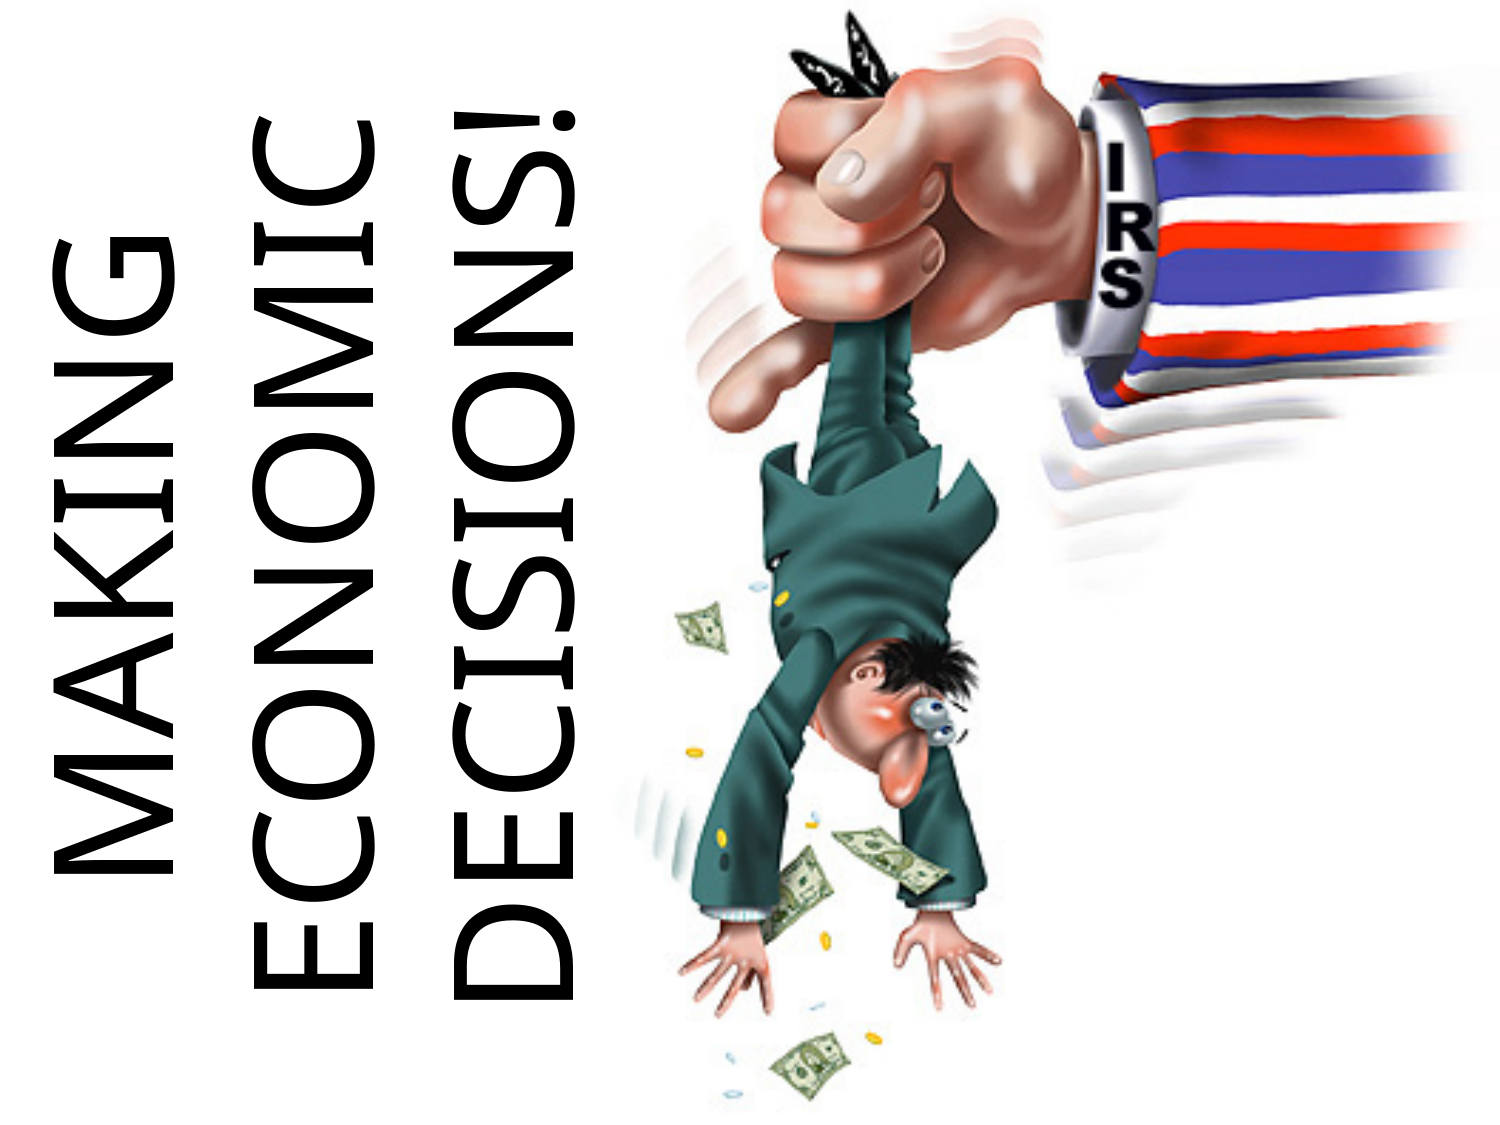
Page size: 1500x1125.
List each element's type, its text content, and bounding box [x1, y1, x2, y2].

picture [596, 0, 1500, 1125]
text_box MAKING ECONOMIC DECISIONS! [0, 0, 594, 1117]
